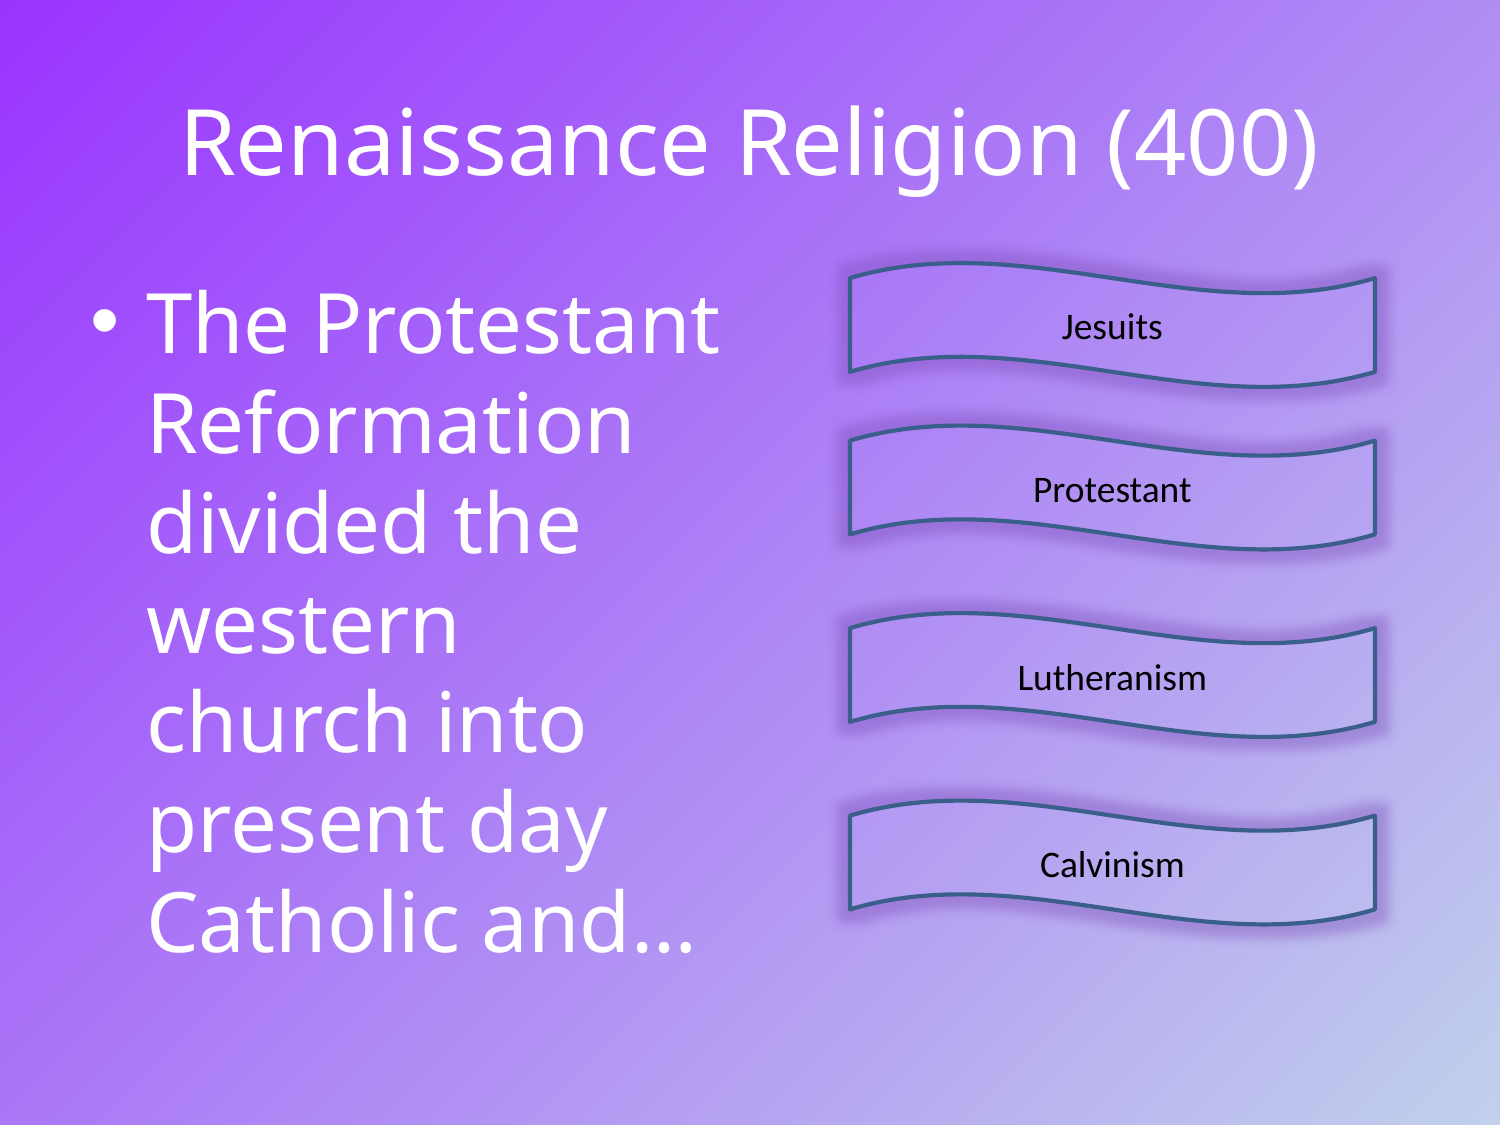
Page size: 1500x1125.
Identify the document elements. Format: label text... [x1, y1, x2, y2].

list The Protestant Reformation divided the western church into present day Catholic and… [75, 262, 738, 1005]
text_box Calvinism [847, 798, 1378, 927]
text_box Lutheranism [847, 611, 1378, 740]
text_box Jesuits [847, 260, 1378, 390]
title Renaissance Religion (400) [75, 45, 1425, 233]
text_box Protestant [847, 423, 1378, 552]
